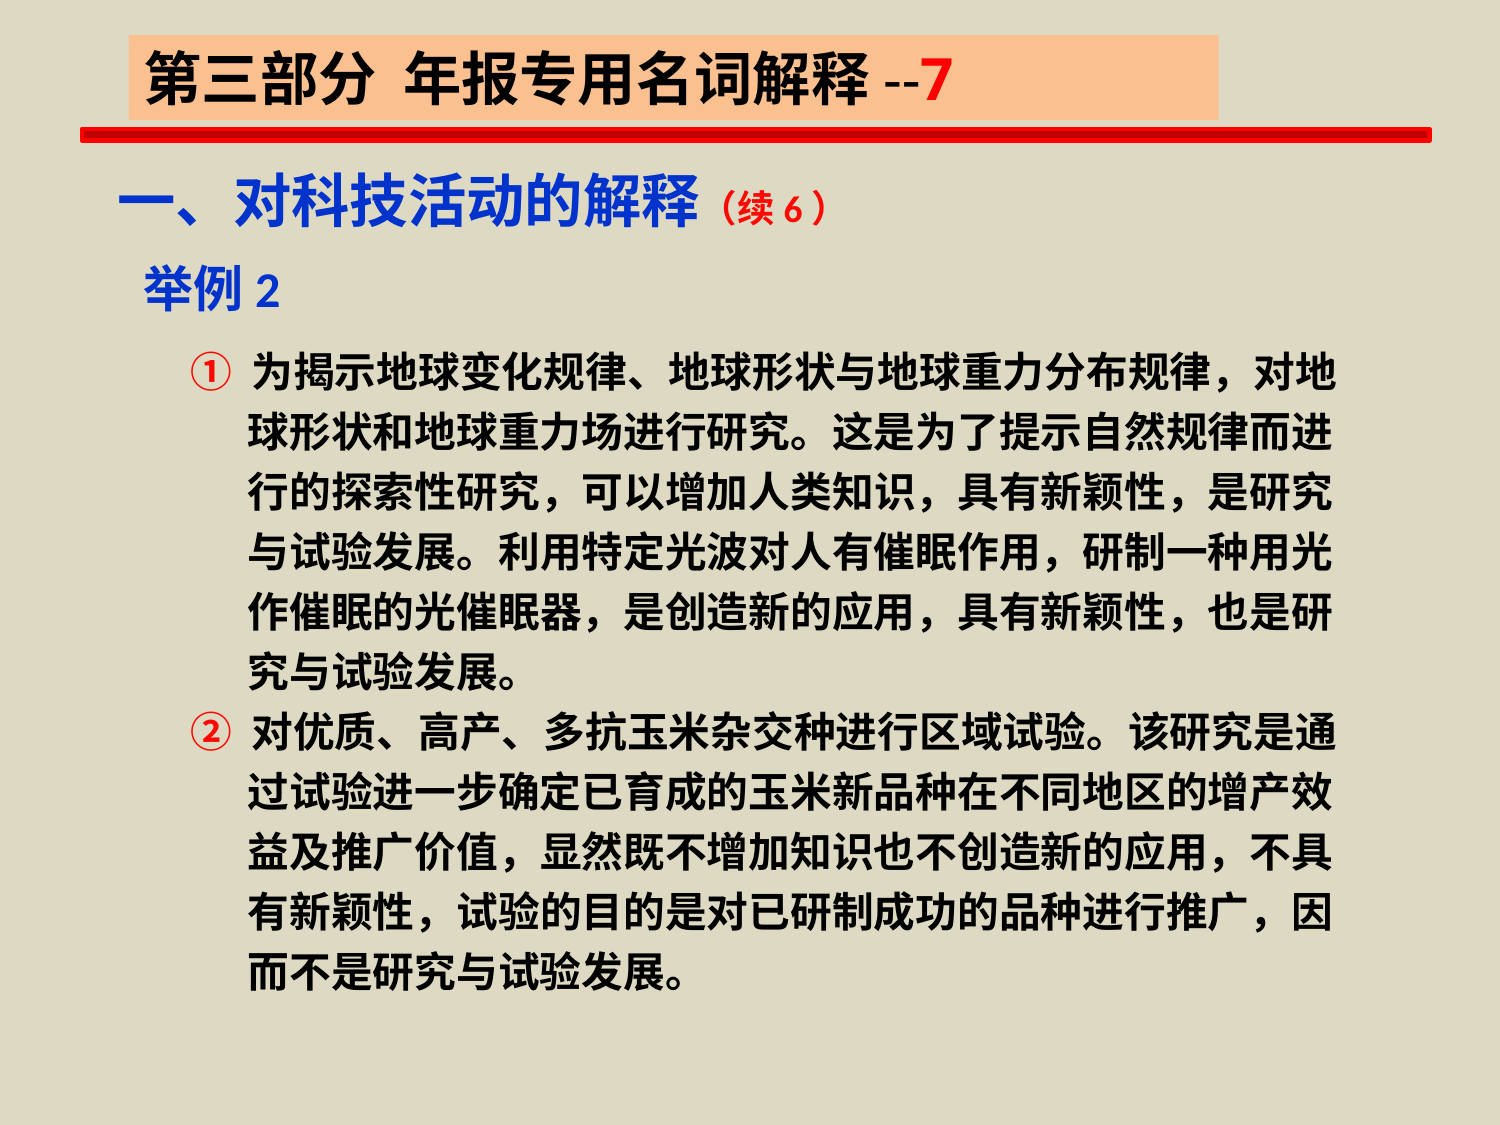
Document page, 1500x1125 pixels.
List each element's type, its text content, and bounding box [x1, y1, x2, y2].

text_box 举例2 [117, 257, 318, 318]
text_box ① 为揭示地球变化规律、地球形状与地球重力分布规律，对地 球形状和地球重力场进行研究。这是为了提示自然规律而进 行的探索性研究，可以增加人类知识，具有新颖性，是研究 与试验发展。利用特定光波对人有催眠作用，研制一种用光 作催眠的光催眠器，是创造新的应用，具有新颖性，也是研 究与试验发展。 ② 对优质、高产、多抗玉米杂交种进行区域试验。该研究是通 过试验进一步确定已育成的玉米新品种在不同地区的增产效 益及推广价值，显然既不增加知识也不创造新的应用，不具 有新颖性，试验的目的是对已研制成功的品种进行推广，因 而不是研究与试验发展。 [117, 328, 1383, 1003]
text_box 第三部分 年报专用名词解释--7 [128, 35, 1219, 120]
text_box [117, 152, 1348, 328]
text_box [80, 127, 1432, 143]
text_box 一、对科技活动的解释（续6） [117, 163, 1051, 234]
